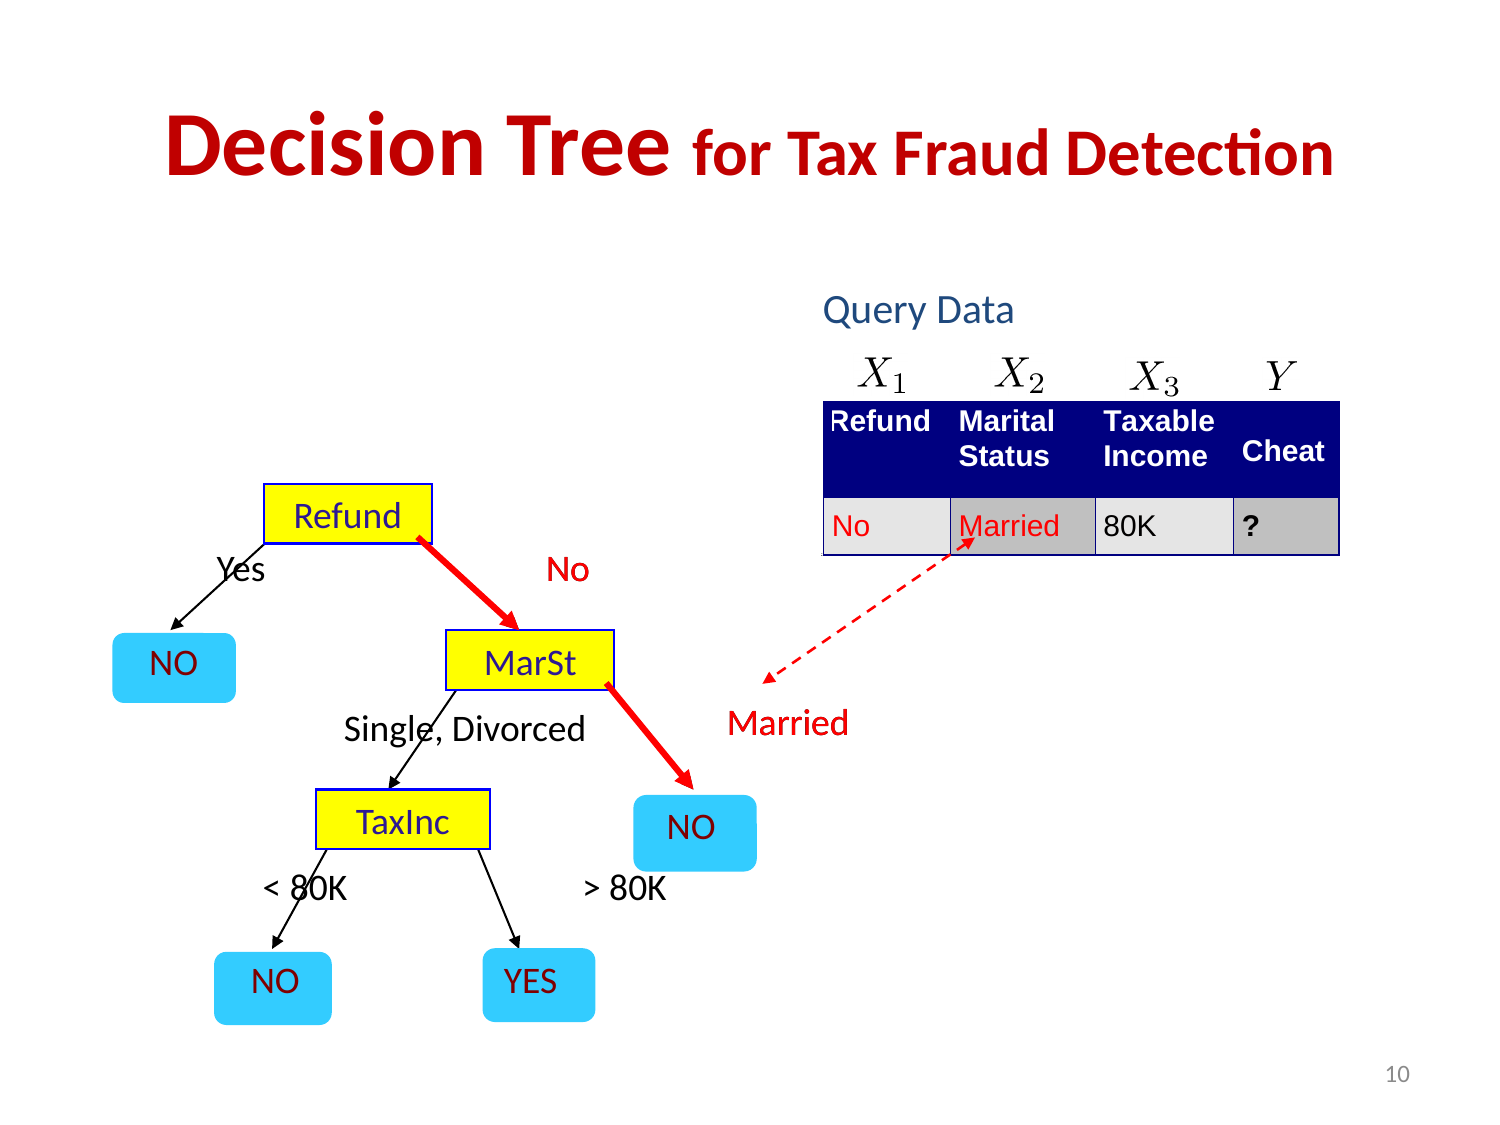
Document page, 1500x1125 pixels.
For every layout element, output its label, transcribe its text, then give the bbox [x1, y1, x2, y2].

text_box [112, 483, 813, 1026]
title Decision Tree for Tax Fraud Detection [75, 45, 1425, 233]
picture [990, 353, 1045, 396]
picture [853, 353, 909, 396]
picture [1262, 356, 1301, 391]
slide_number 10 [1074, 1042, 1425, 1103]
text_box Query Data [787, 283, 1050, 339]
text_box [812, 403, 1362, 590]
text_box Married [816, 690, 873, 751]
picture [1124, 356, 1180, 400]
